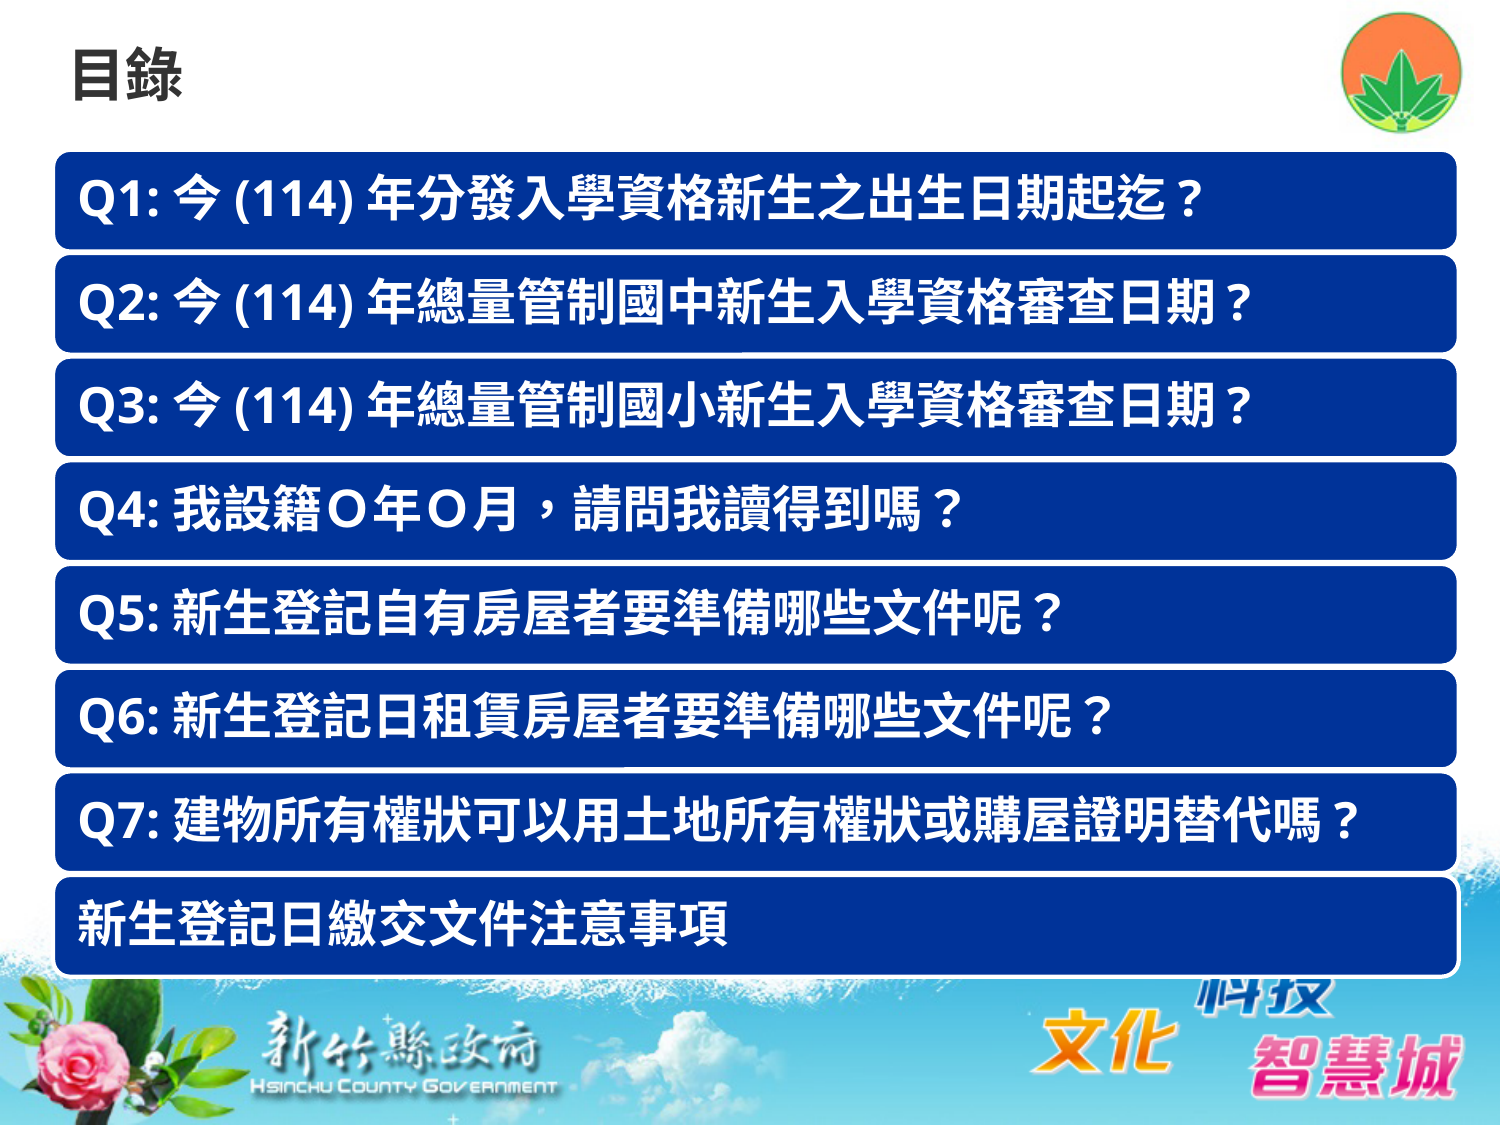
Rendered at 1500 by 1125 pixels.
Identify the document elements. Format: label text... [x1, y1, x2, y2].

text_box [52, 148, 1459, 978]
text_box 目錄 [53, 30, 1329, 116]
slide_number 2 [490, 986, 803, 1004]
picture [0, 0, 1500, 1125]
